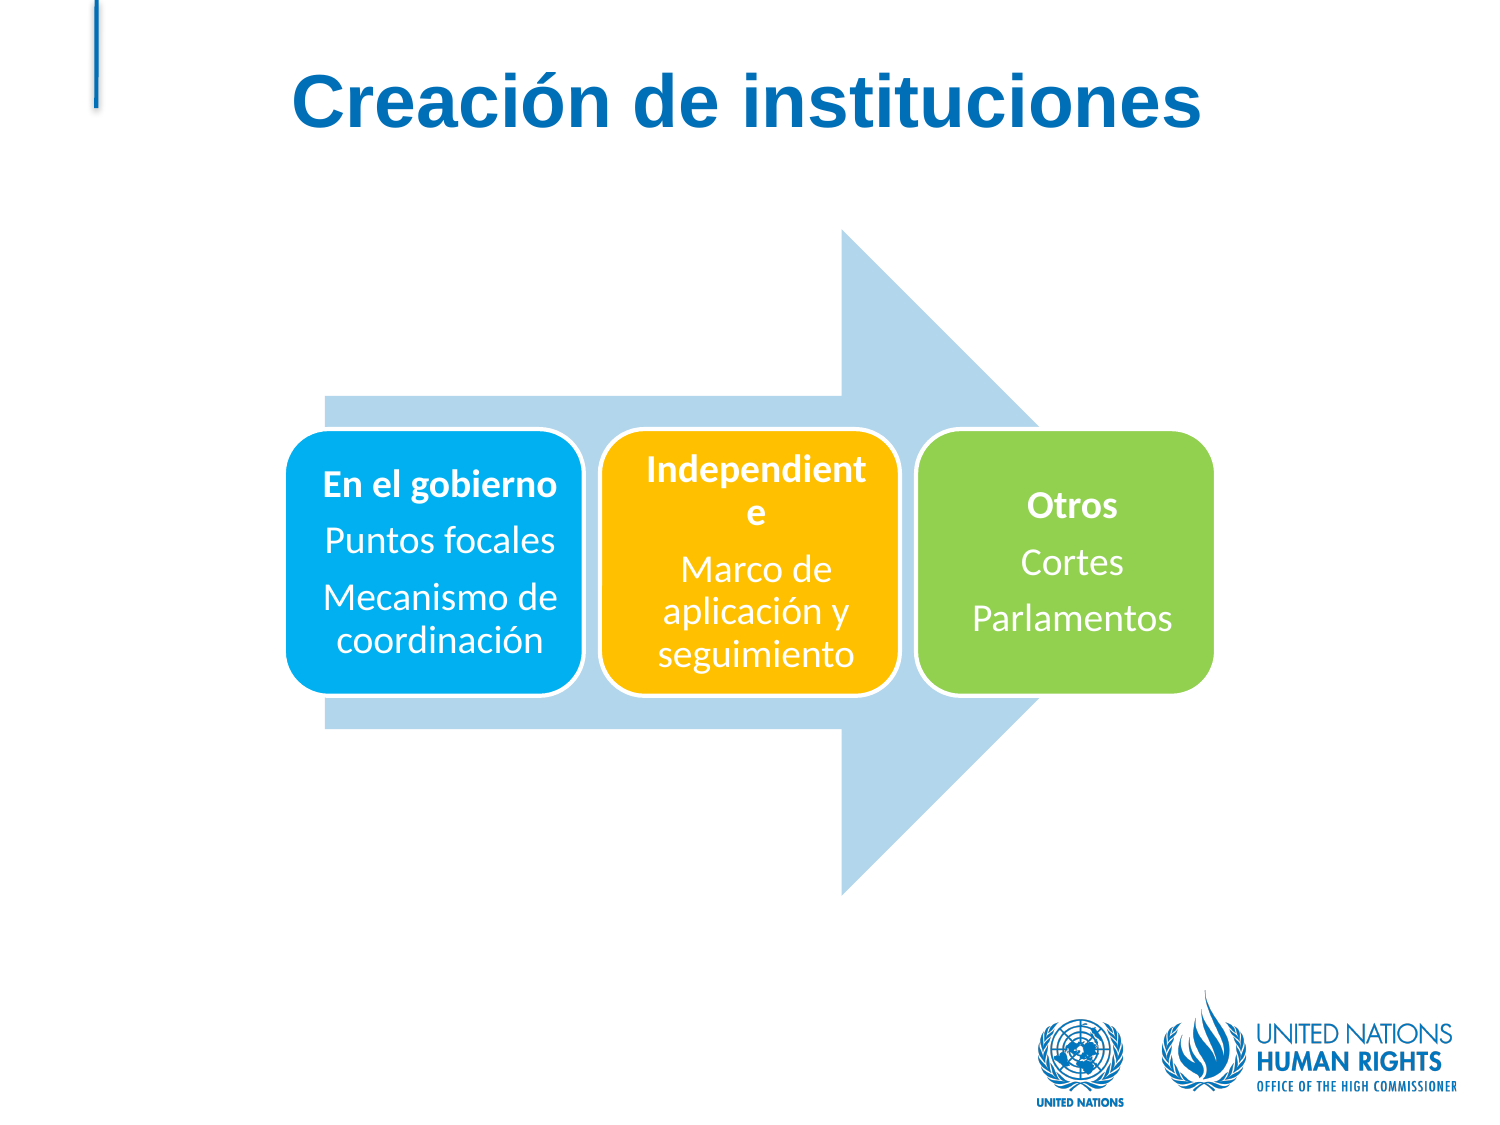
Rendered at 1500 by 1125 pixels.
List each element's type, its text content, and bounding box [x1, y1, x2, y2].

title Creación de instituciones [58, 45, 1437, 224]
picture [1037, 990, 1457, 1107]
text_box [249, 228, 1251, 897]
